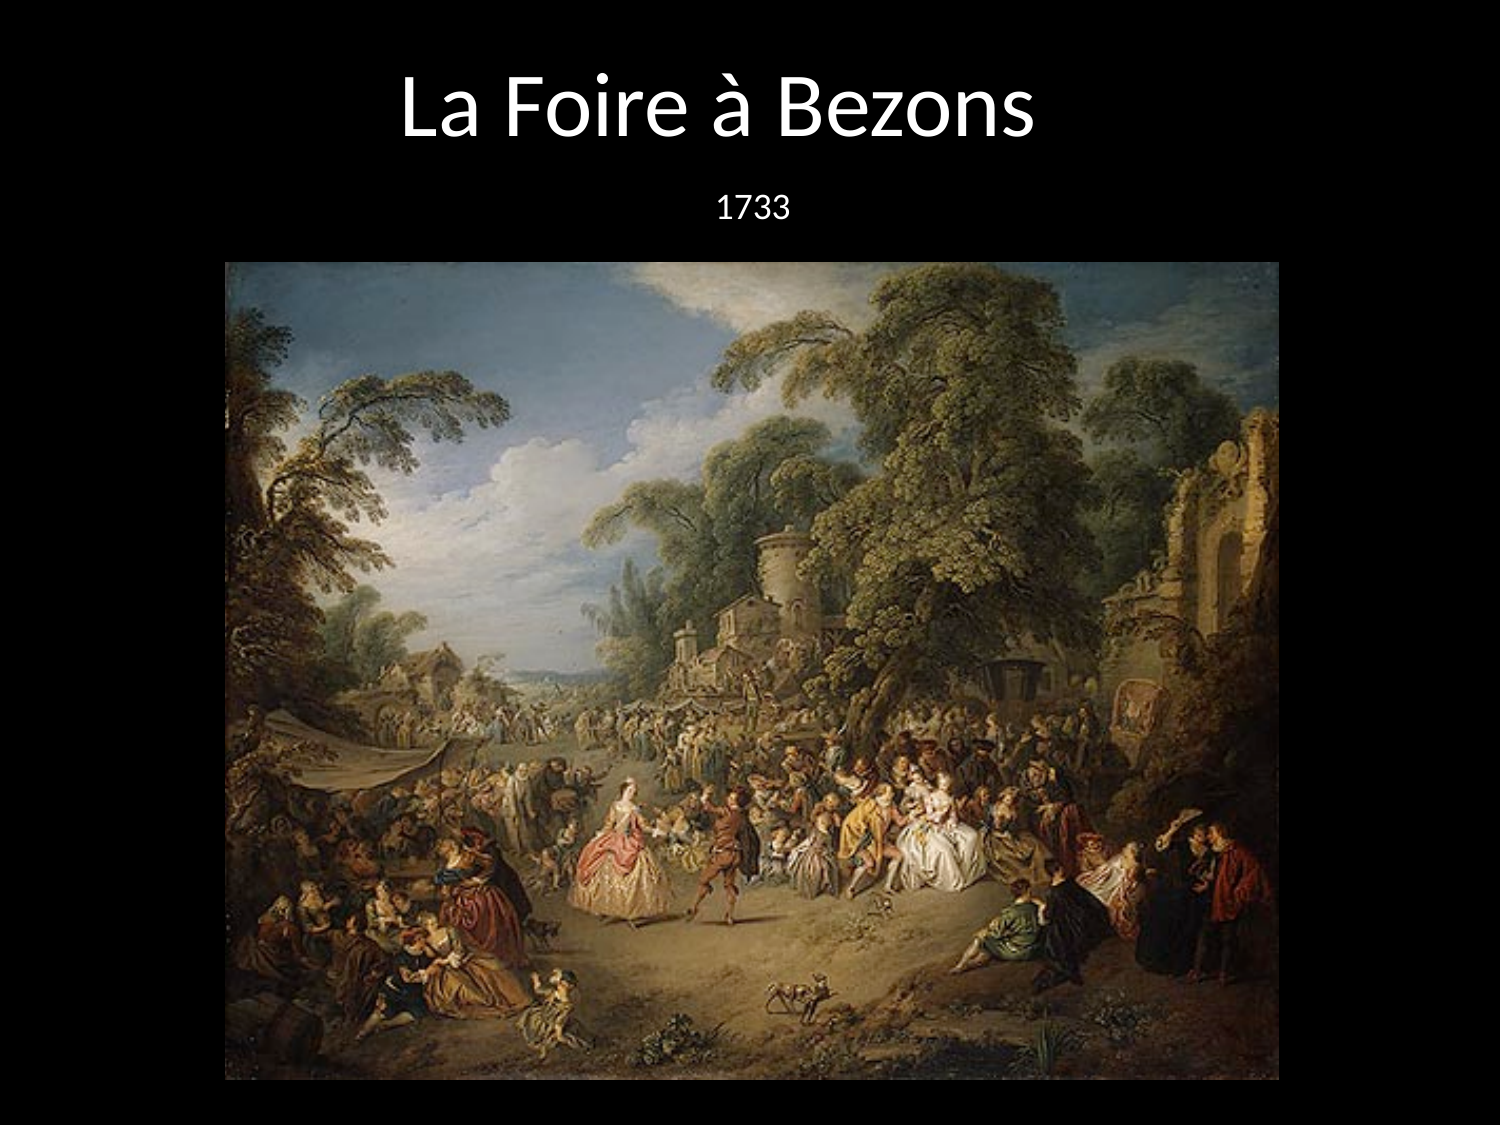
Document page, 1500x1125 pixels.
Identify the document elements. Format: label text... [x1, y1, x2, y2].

title La Foire à Bezons [362, 37, 1075, 163]
picture [224, 262, 1279, 1080]
text_box 1733 [699, 174, 825, 235]
